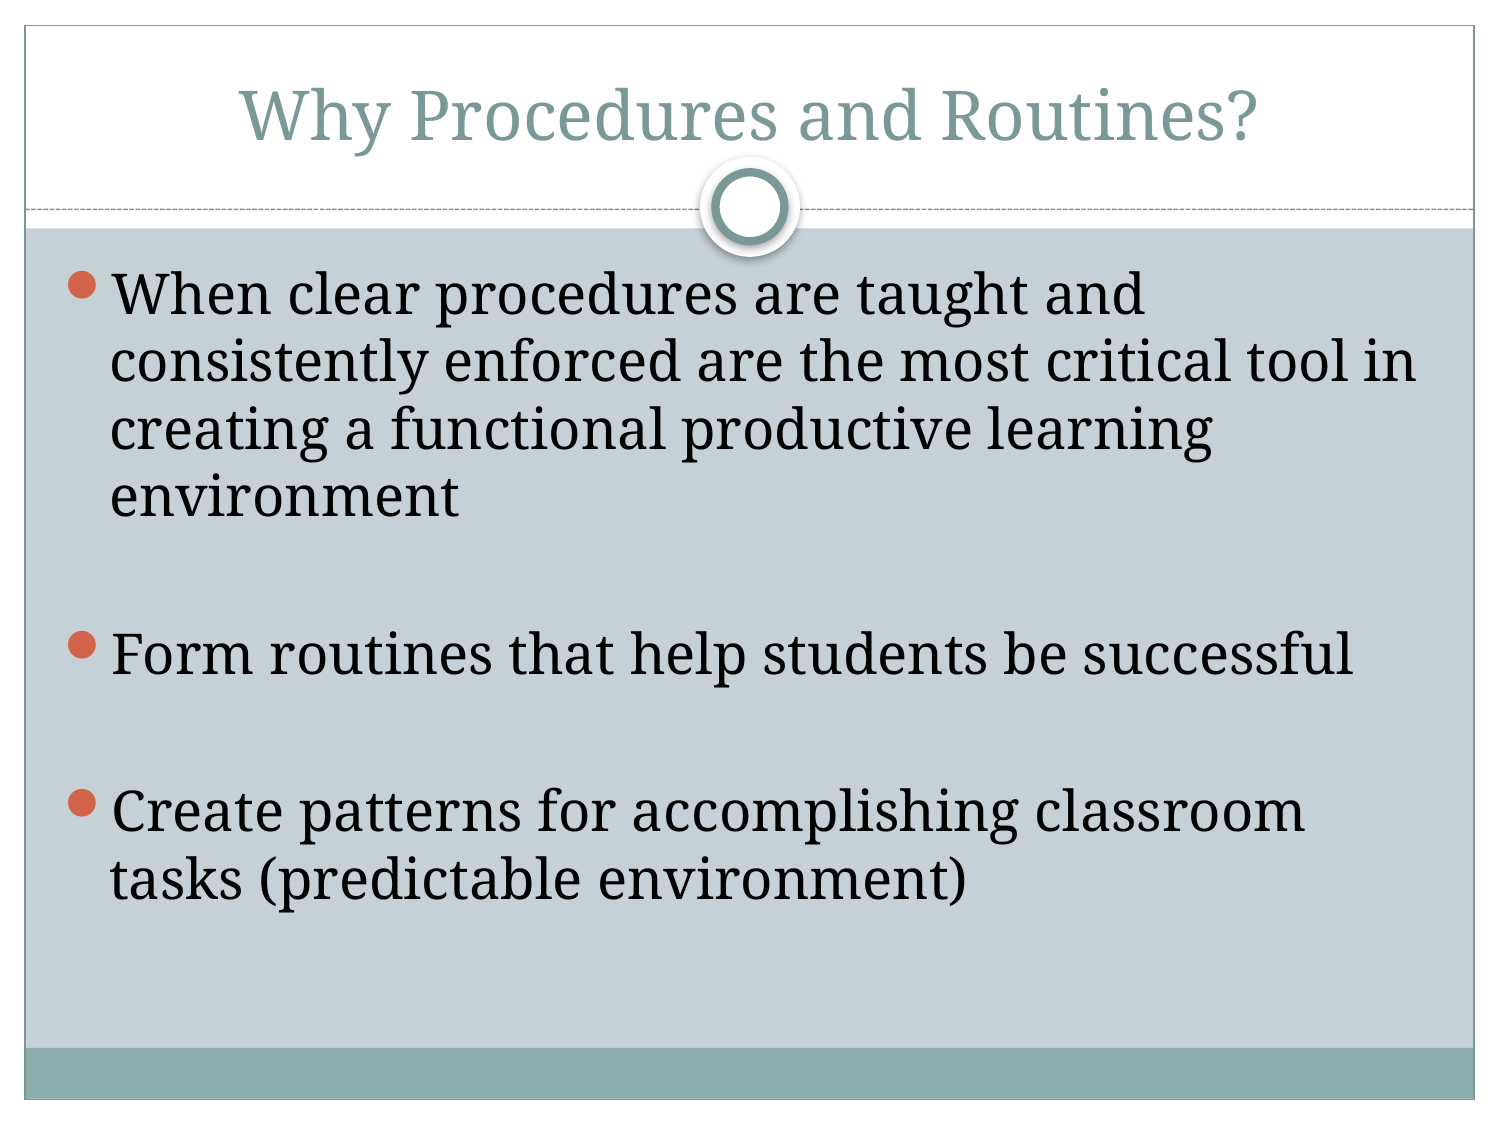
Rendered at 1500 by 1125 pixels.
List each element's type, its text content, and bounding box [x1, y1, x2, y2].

list When clear procedures are taught and consistently enforced are the most critical tool in creating a functional productive learning environment Form routines that help students be successful Create patterns for accomplishing classroom tasks (predictable environment) [49, 250, 1445, 1001]
title Why Procedures and Routines? [49, 37, 1450, 162]
